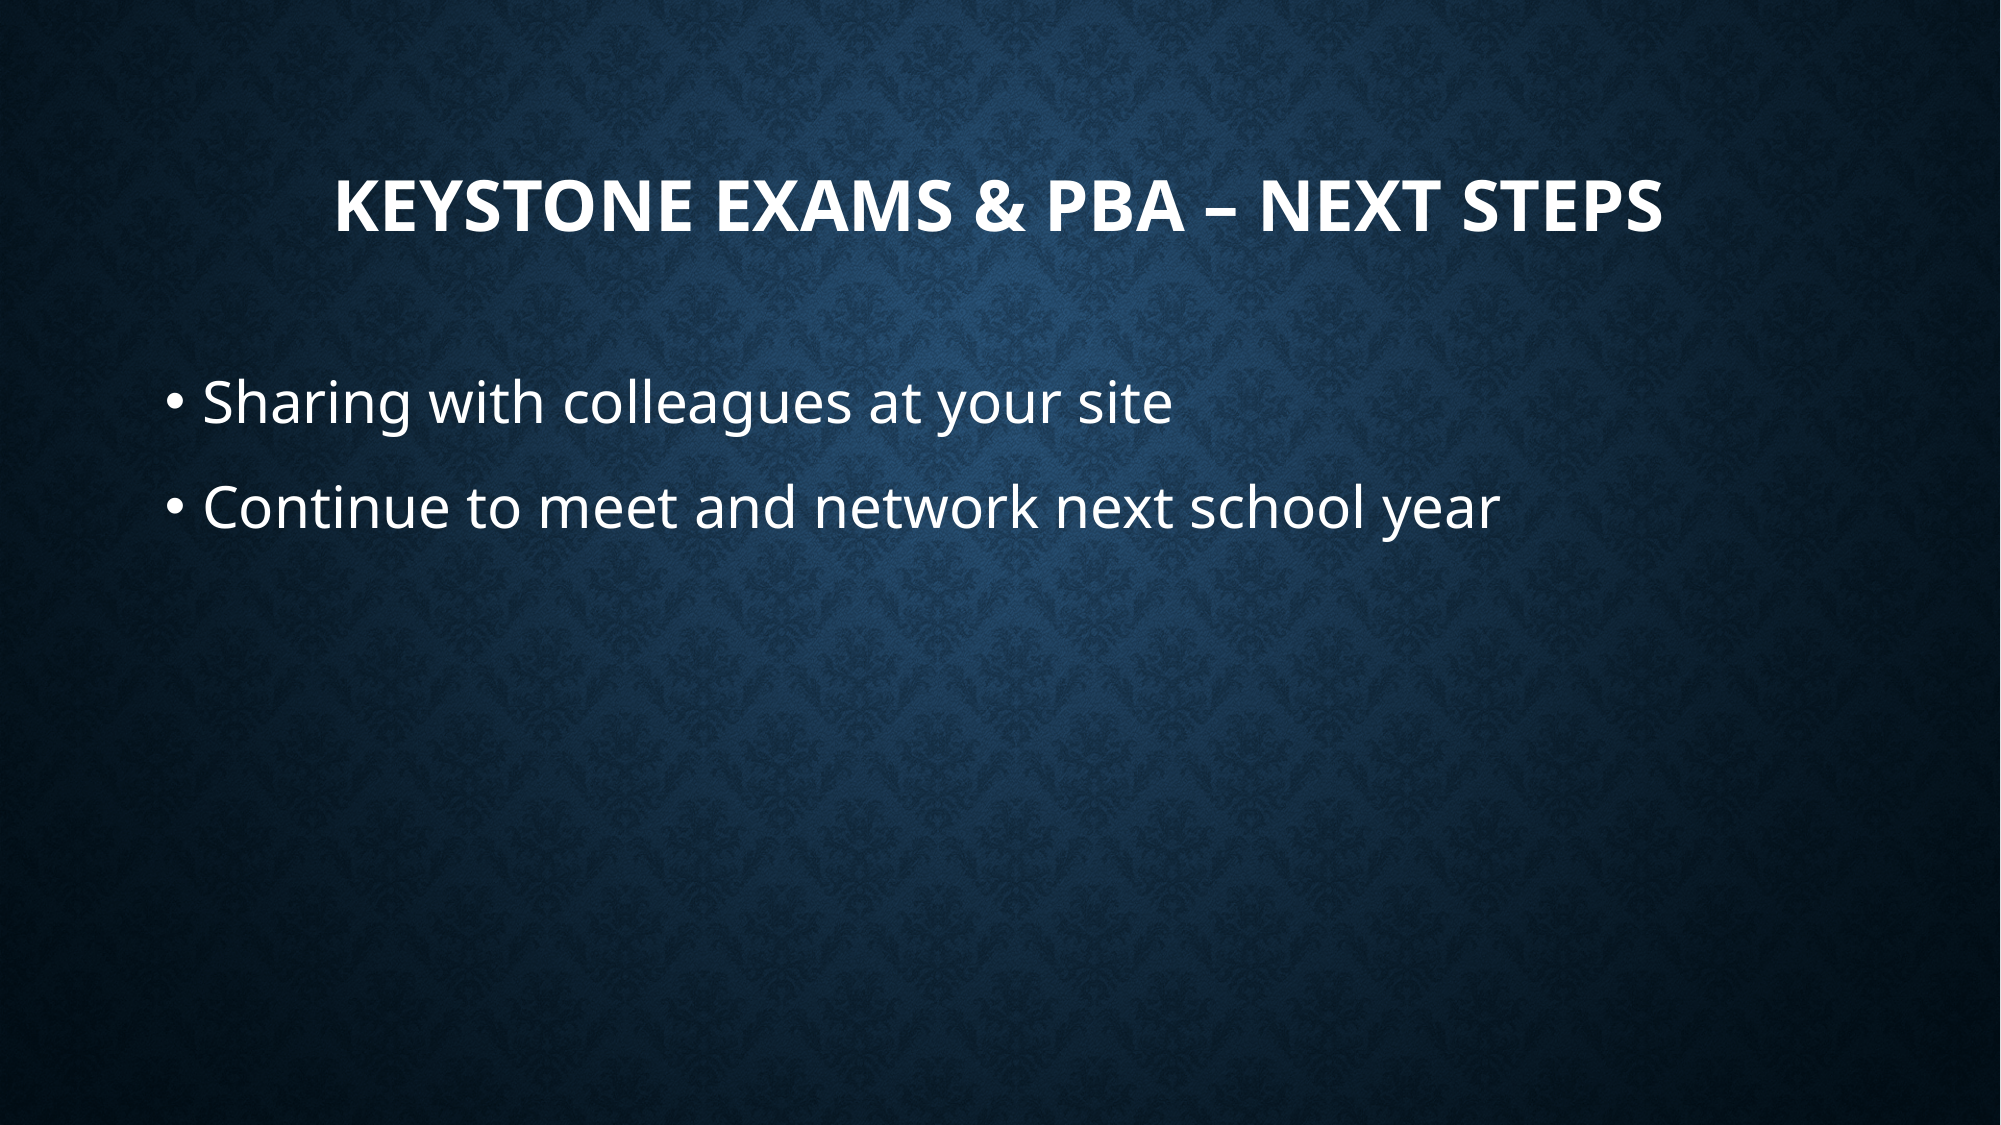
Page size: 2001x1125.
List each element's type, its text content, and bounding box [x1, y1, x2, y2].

title Keystone exams & PBA – Next steps [149, 99, 1849, 318]
list Sharing with colleagues at your site Continue to meet and network next school year [149, 343, 1849, 950]
